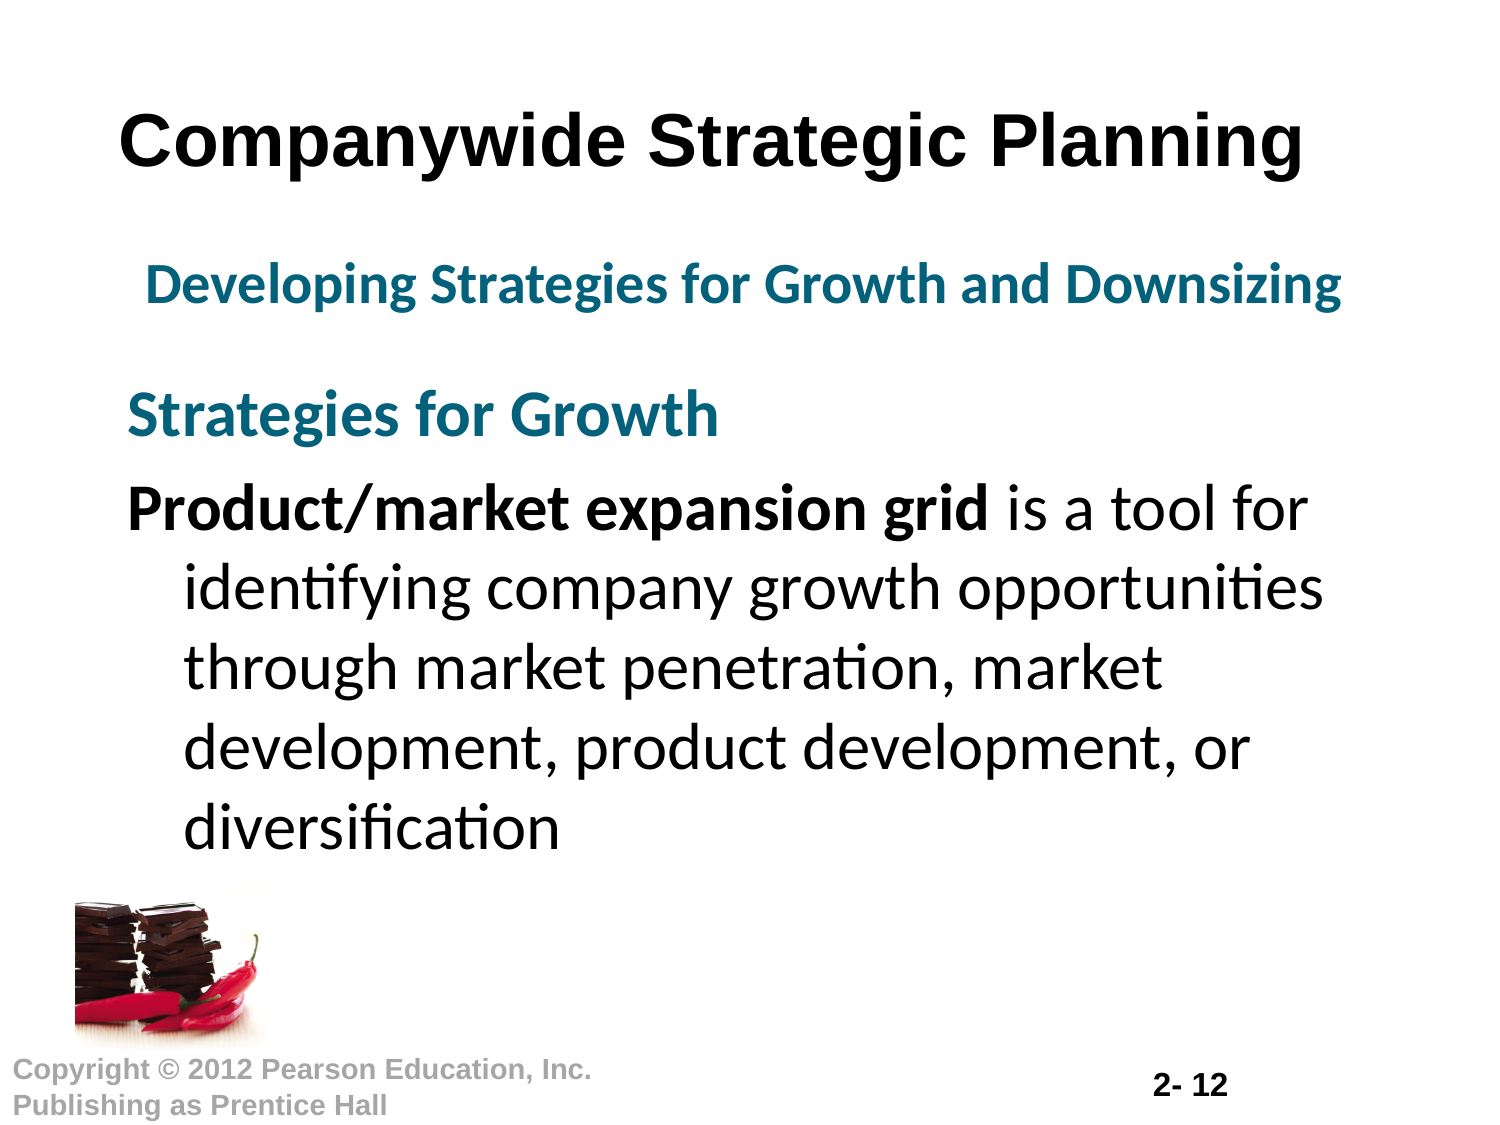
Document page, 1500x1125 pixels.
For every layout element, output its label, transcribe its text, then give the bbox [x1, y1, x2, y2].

title Companywide Strategic Planning [74, 49, 1351, 238]
list Strategies for Growth Product/market expansion grid is a tool for identifying company growth opportunities through market penetration, market development, product development, or diversification [112, 362, 1388, 1038]
picture [75, 887, 275, 1054]
list Developing Strategies for Growth and Downsizing [49, 237, 1438, 313]
